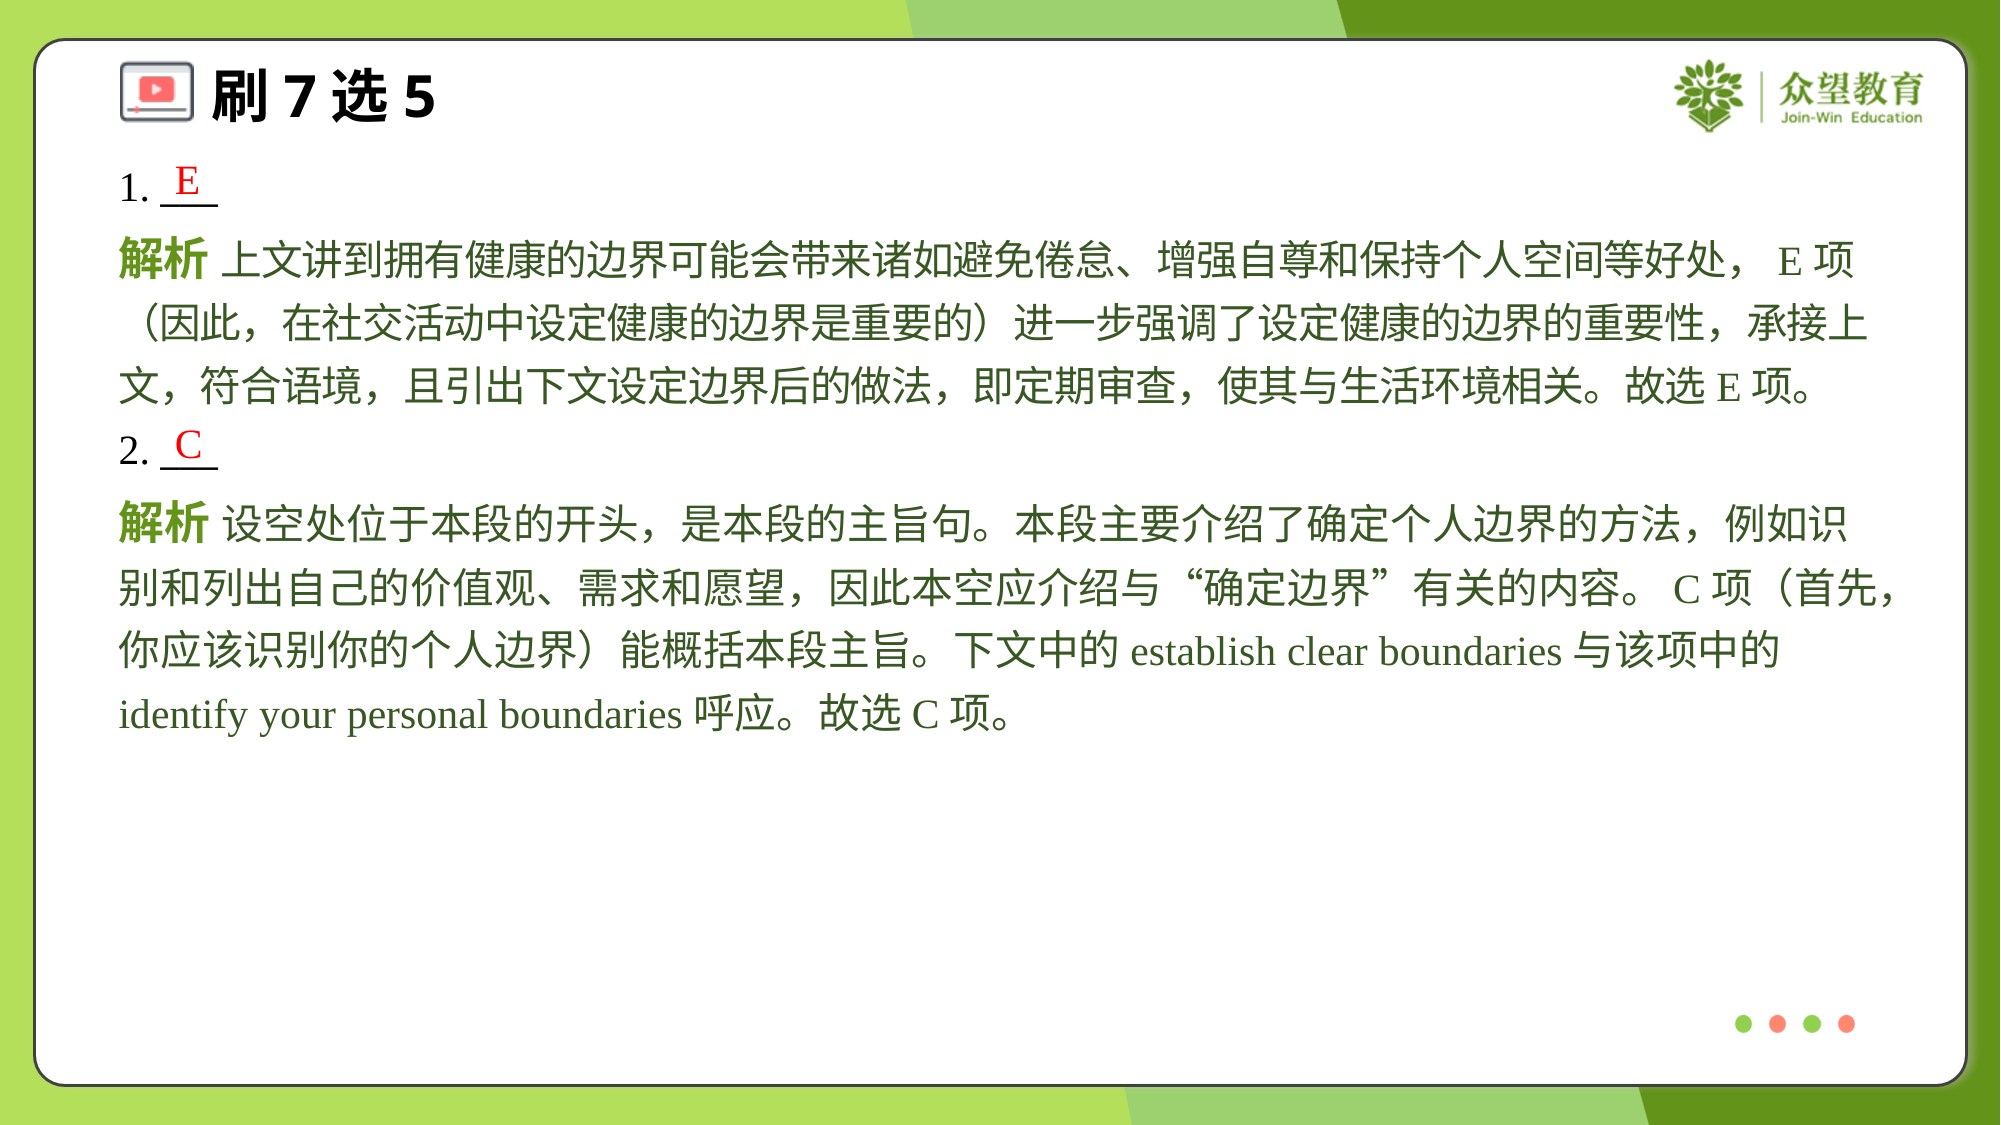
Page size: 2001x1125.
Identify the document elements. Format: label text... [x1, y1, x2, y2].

text_box 解析 上文讲到拥有健康的边界可能会带来诸如避免倦怠、增强自尊和保持个人空间等好处，E项（因此，在社交活动中设定健康的边界是重要的）进一步强调了设定健康的边界的重要性，承接上文，符合语境，且引出下文设定边界后的做法，即定期审查，使其与生活环境相关。故选E项。 [118, 215, 1883, 405]
picture [0, 0, 2000, 1125]
text_box 1. ___ [118, 146, 1883, 204]
text_box 解析 设空处位于本段的开头，是本段的主旨句。本段主要介绍了确定个人边界的方法，例如识别和列出自己的价值观、需求和愿望，因此本空应介绍与“确定边界”有关的内容。C项（首先，你应该识别你的个人边界）能概括本段主旨。下文中的establish clear boundaries与该项中的identify your personal boundaries呼应。故选C项。 [118, 480, 1883, 732]
text_box 2. ___ [118, 410, 1883, 468]
text_box C [170, 404, 208, 463]
text_box E [170, 140, 205, 199]
